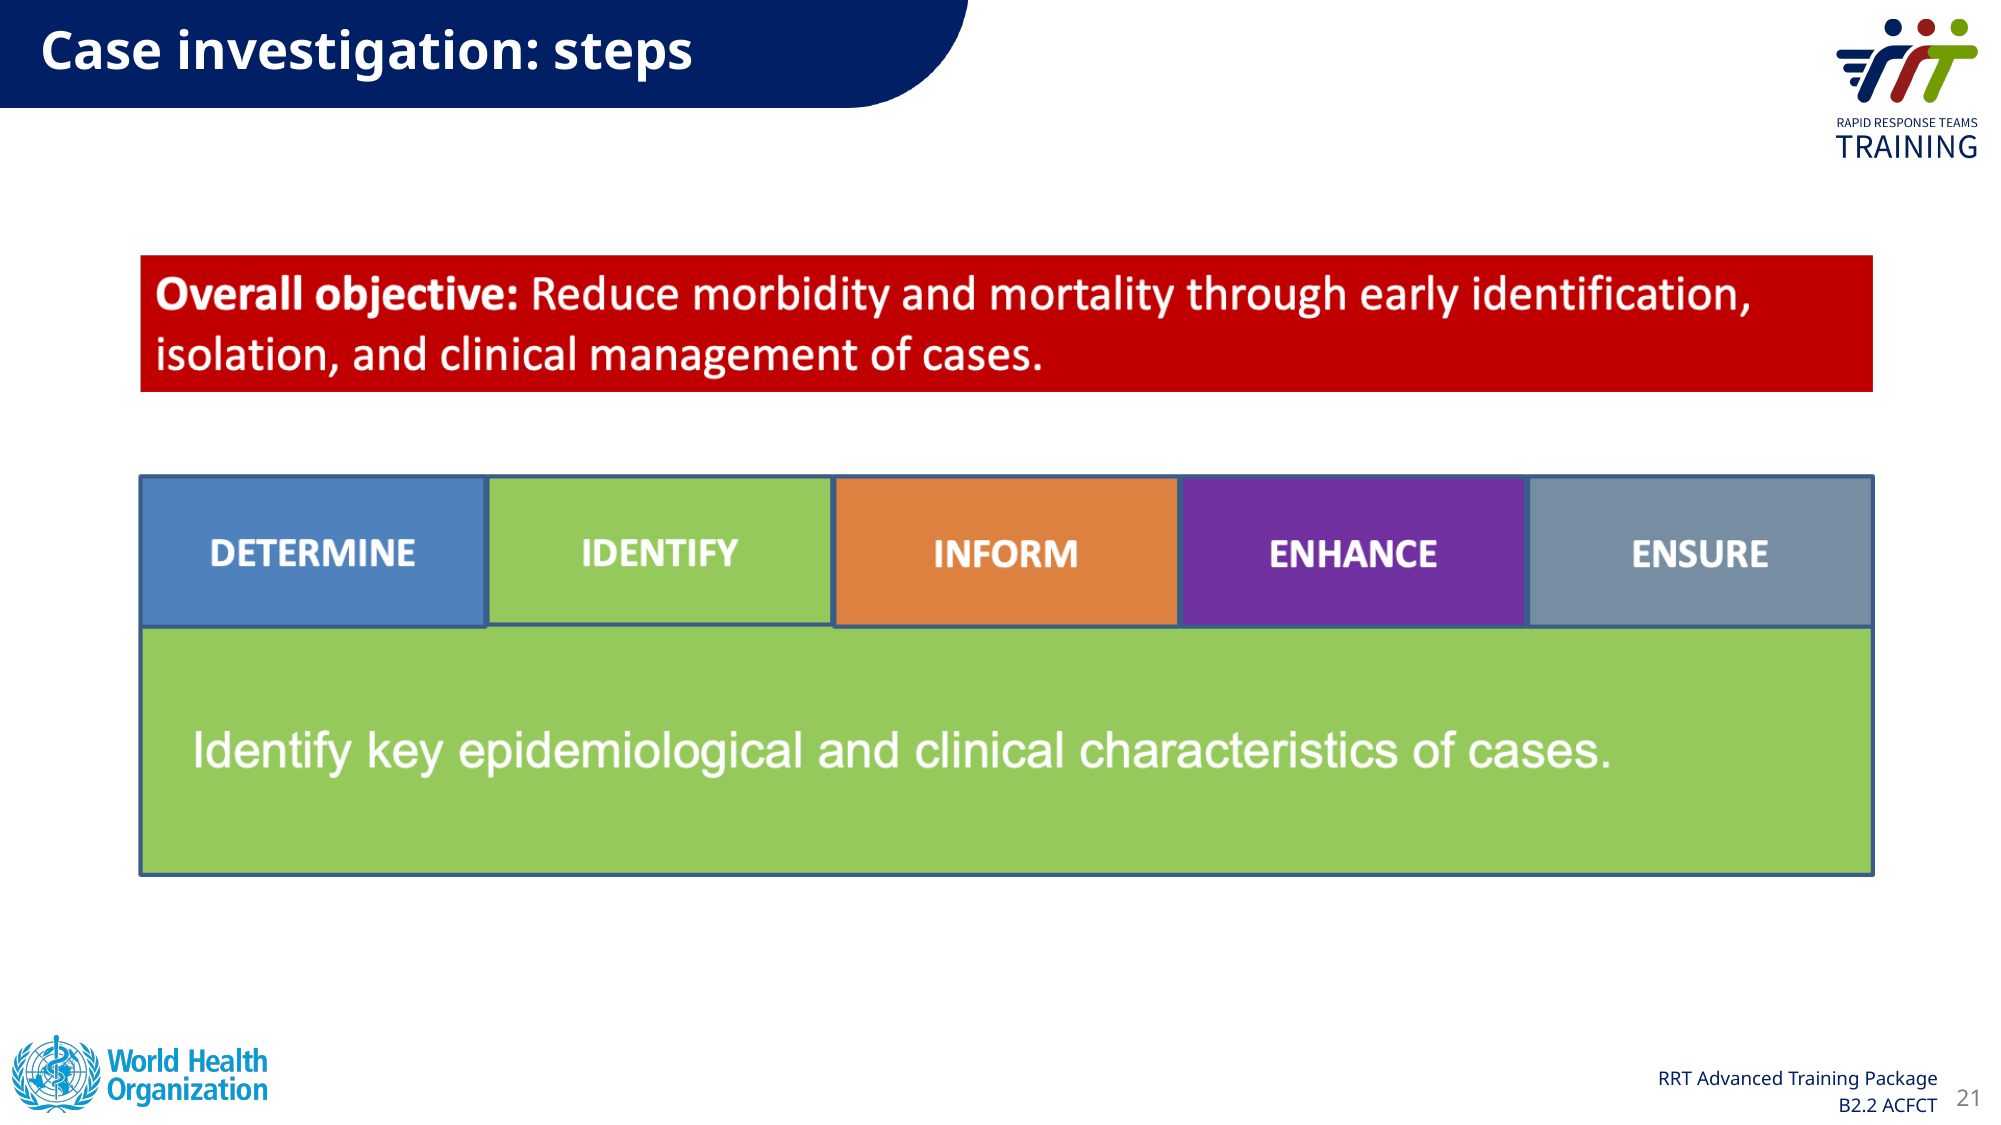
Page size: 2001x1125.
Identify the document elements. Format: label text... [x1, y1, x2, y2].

picture [12, 1083, 48, 1113]
picture [58, 1050, 64, 1058]
picture [0, 0, 969, 108]
picture [12, 1035, 267, 1113]
text_box Case investigation: steps [32, 0, 840, 106]
picture [124, 247, 1876, 878]
picture [1835, 19, 1978, 167]
